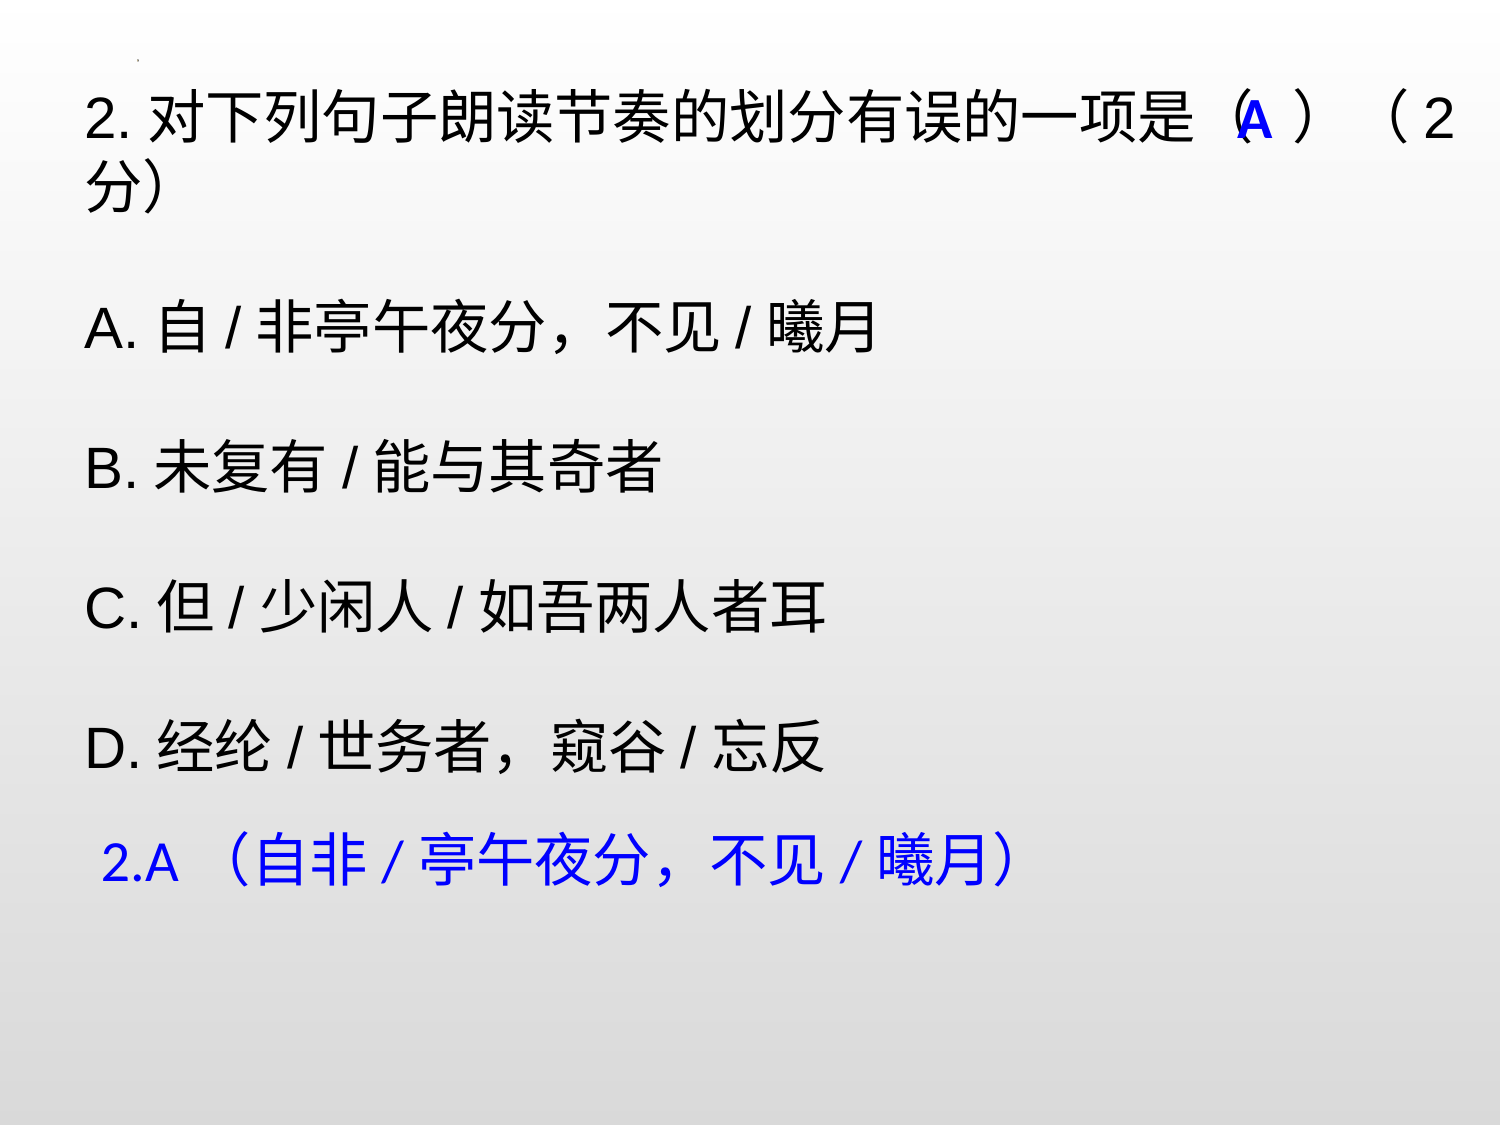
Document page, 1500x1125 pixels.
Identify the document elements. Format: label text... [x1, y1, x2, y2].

text_box 2.A（自非/亭午夜分，不见/曦月） [85, 815, 1414, 901]
text_box A [1222, 73, 1318, 158]
text_box 2.对下列句子朗读节奏的划分有误的一项是（ ）（2分） A.自/非亭午夜分，不见/曦月 B.未复有/能与其奇者 C.但/少闲人/如吾两人者耳 D.经纶/世务者，窥谷/忘反 [69, 73, 1479, 788]
